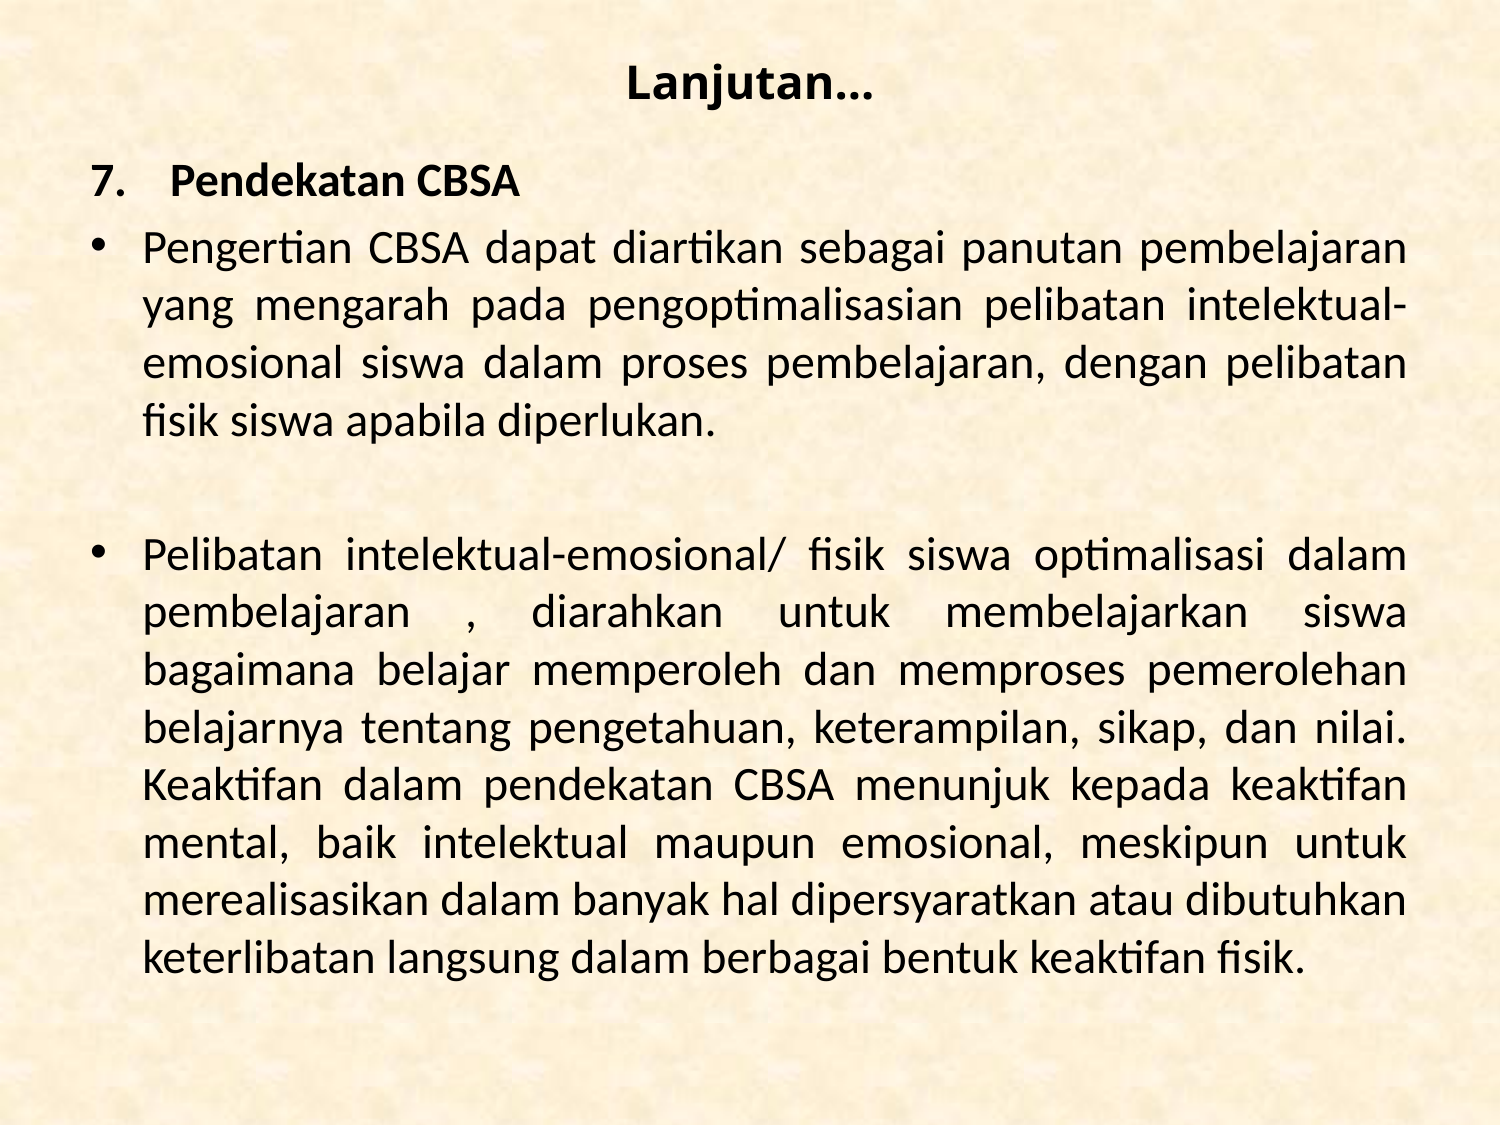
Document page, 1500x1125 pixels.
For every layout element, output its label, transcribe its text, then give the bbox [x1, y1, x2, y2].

list 7. Pendekatan CBSA Pengertian CBSA dapat diartikan sebagai panutan pembelajaran yang mengarah pada pengoptimalisasian pelibatan intelektual-emosional siswa dalam proses pembelajaran, dengan pelibatan fisik siswa apabila diperlukan. Pelibatan intelektual-emosional/ fisik siswa optimalisasi dalam pembelajaran , diarahkan untuk membelajarkan siswa bagaimana belajar memperoleh dan memproses pemerolehan belajarnya tentang pengetahuan, keterampilan, sikap, dan nilai. Keaktifan dalam pendekatan CBSA menunjuk kepada keaktifan mental, baik intelektual maupun emosional, meskipun untuk merealisasikan dalam banyak hal dipersyaratkan atau dibutuhkan keterlibatan langsung dalam berbagai bentuk keaktifan fisik. [75, 140, 1425, 1005]
picture [0, 0, 1500, 1125]
title Lanjutan... [75, 45, 1425, 118]
